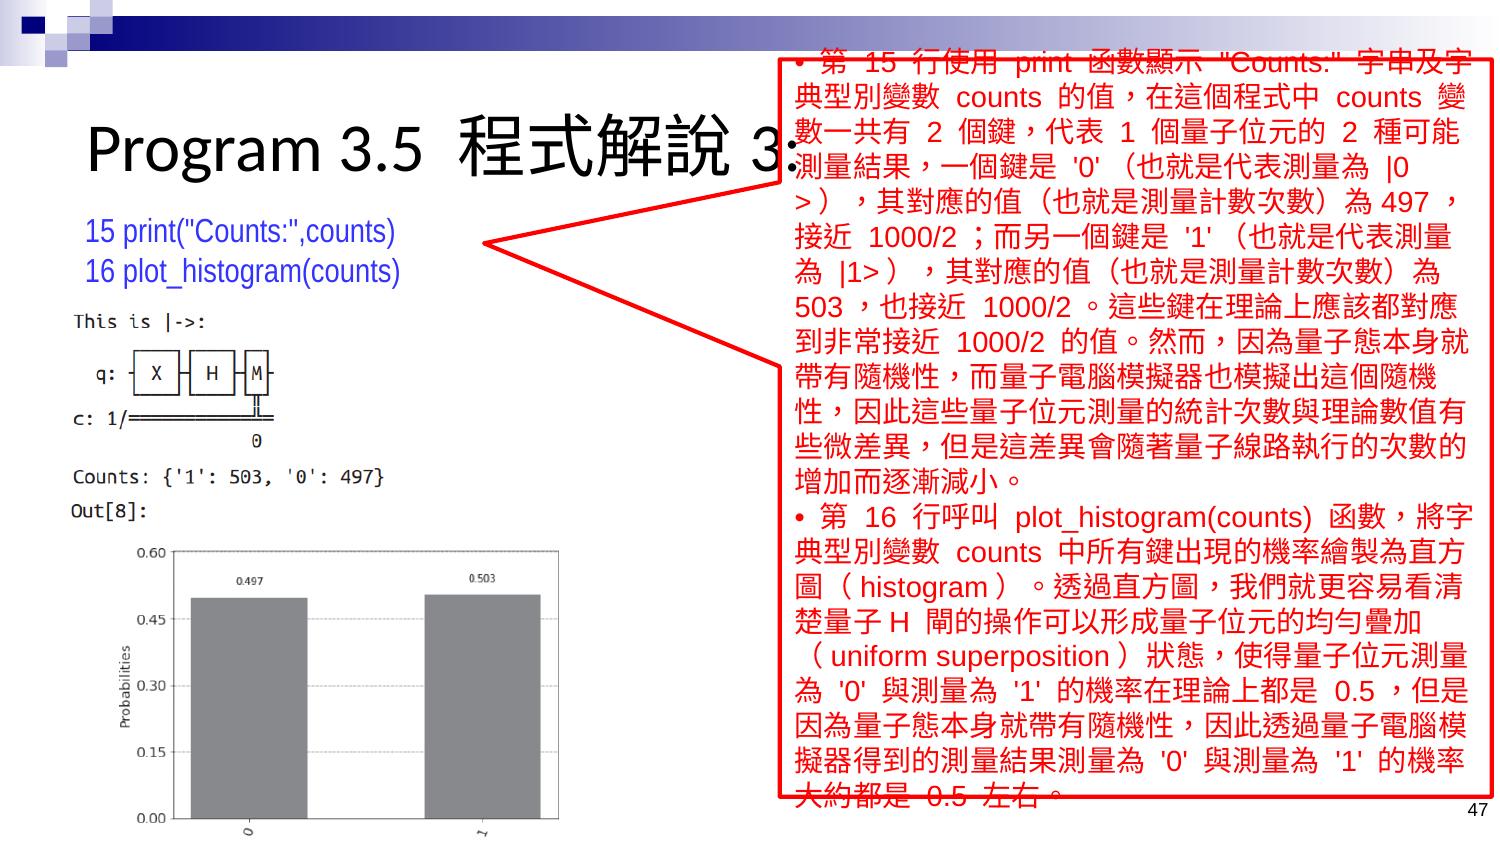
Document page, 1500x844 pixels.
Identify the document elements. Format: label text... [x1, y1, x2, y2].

title Program 3.5 程式解說3: [75, 59, 777, 201]
picture [61, 303, 386, 495]
text_box • 第 15 行使用 print 函數顯示 "Counts:" 字串及字典型別變數 counts 的值，在這個程式中 counts 變數一共有 2 個鍵，代表 1 個量子位元的 2 種可能測量結果，一個鍵是 '0'（也就是代表測量為 |0>），其對應的值（也就是測量計數次數）為497，接近 1000/2；而另一個鍵是 '1'（也就是代表測量為 |1>），其對應的值（也就是測量計數次數）為 503，也接近 1000/2。這些鍵在理論上應該都對應到非常接近 1000/2 的值。然而，因為量子態本身就帶有隨機性，而量子電腦模擬器也模擬出這個隨機性，因此這些量子位元測量的統計次數與理論數值有些微差異，但是這差異會隨著量子線路執行的次數的增加而逐漸減小。 • 第 16 行呼叫 plot_histogram(counts) 函數，將字典型別變數 counts 中所有鍵出現的機率繪製為直方圖（histogram）。透過直方圖，我們就更容易看清楚量子H 閘的操作可以形成量子位元的均勻疊加（uniform superposition）狀態，使得量子位元測量為 '0' 與測量為 '1' 的機率在理論上都是 0.5，但是因為量子態本身就帶有隨機性，因此透過量子電腦模擬器得到的測量結果測量為 '0' 與測量為 '1' 的機率大約都是 0.5 左右。 [481, 57, 1494, 799]
picture [61, 496, 570, 844]
text_box 15 print("Counts:",counts) 16 plot_histogram(counts) [70, 201, 673, 297]
slide_number 47 [1149, 796, 1500, 827]
